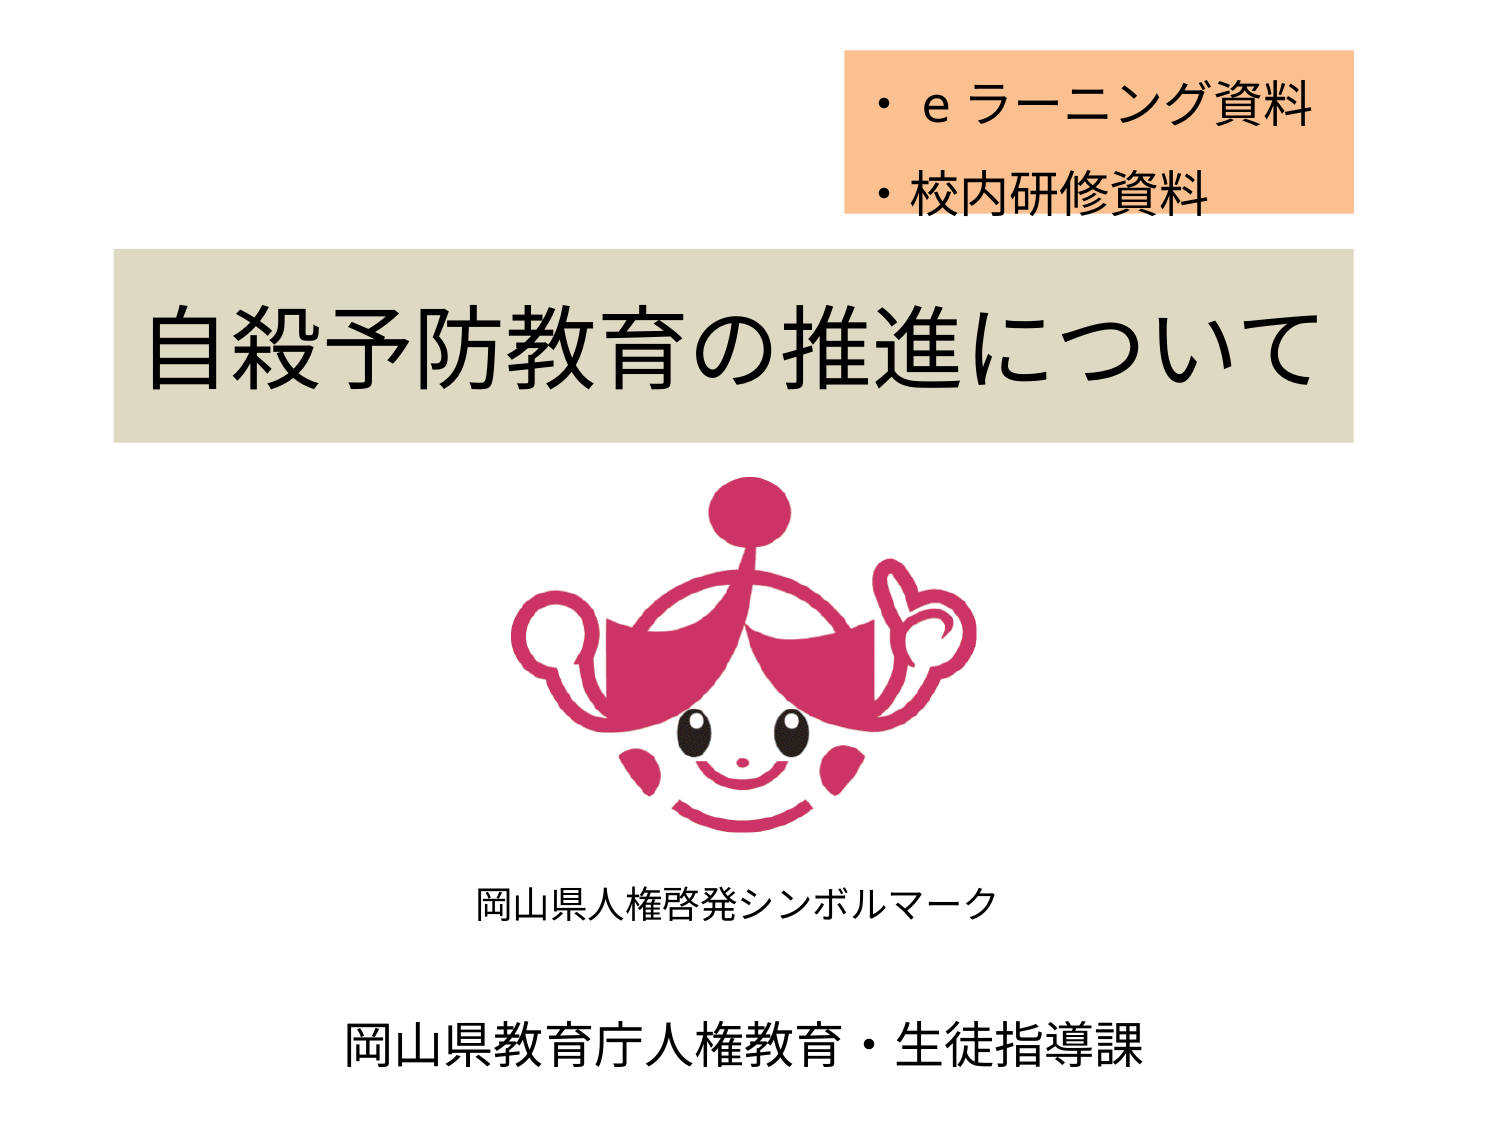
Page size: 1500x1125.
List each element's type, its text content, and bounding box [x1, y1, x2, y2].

text_box 岡山県人権啓発シンボルマーク [460, 873, 1016, 934]
picture [511, 477, 977, 833]
text_box 岡山県教育庁人権教育・生徒指導課 [312, 975, 1176, 1083]
text_box 自殺予防教育の推進について [113, 248, 1354, 443]
text_box ・eラーニング資料 ・校内研修資料 [844, 50, 1354, 214]
